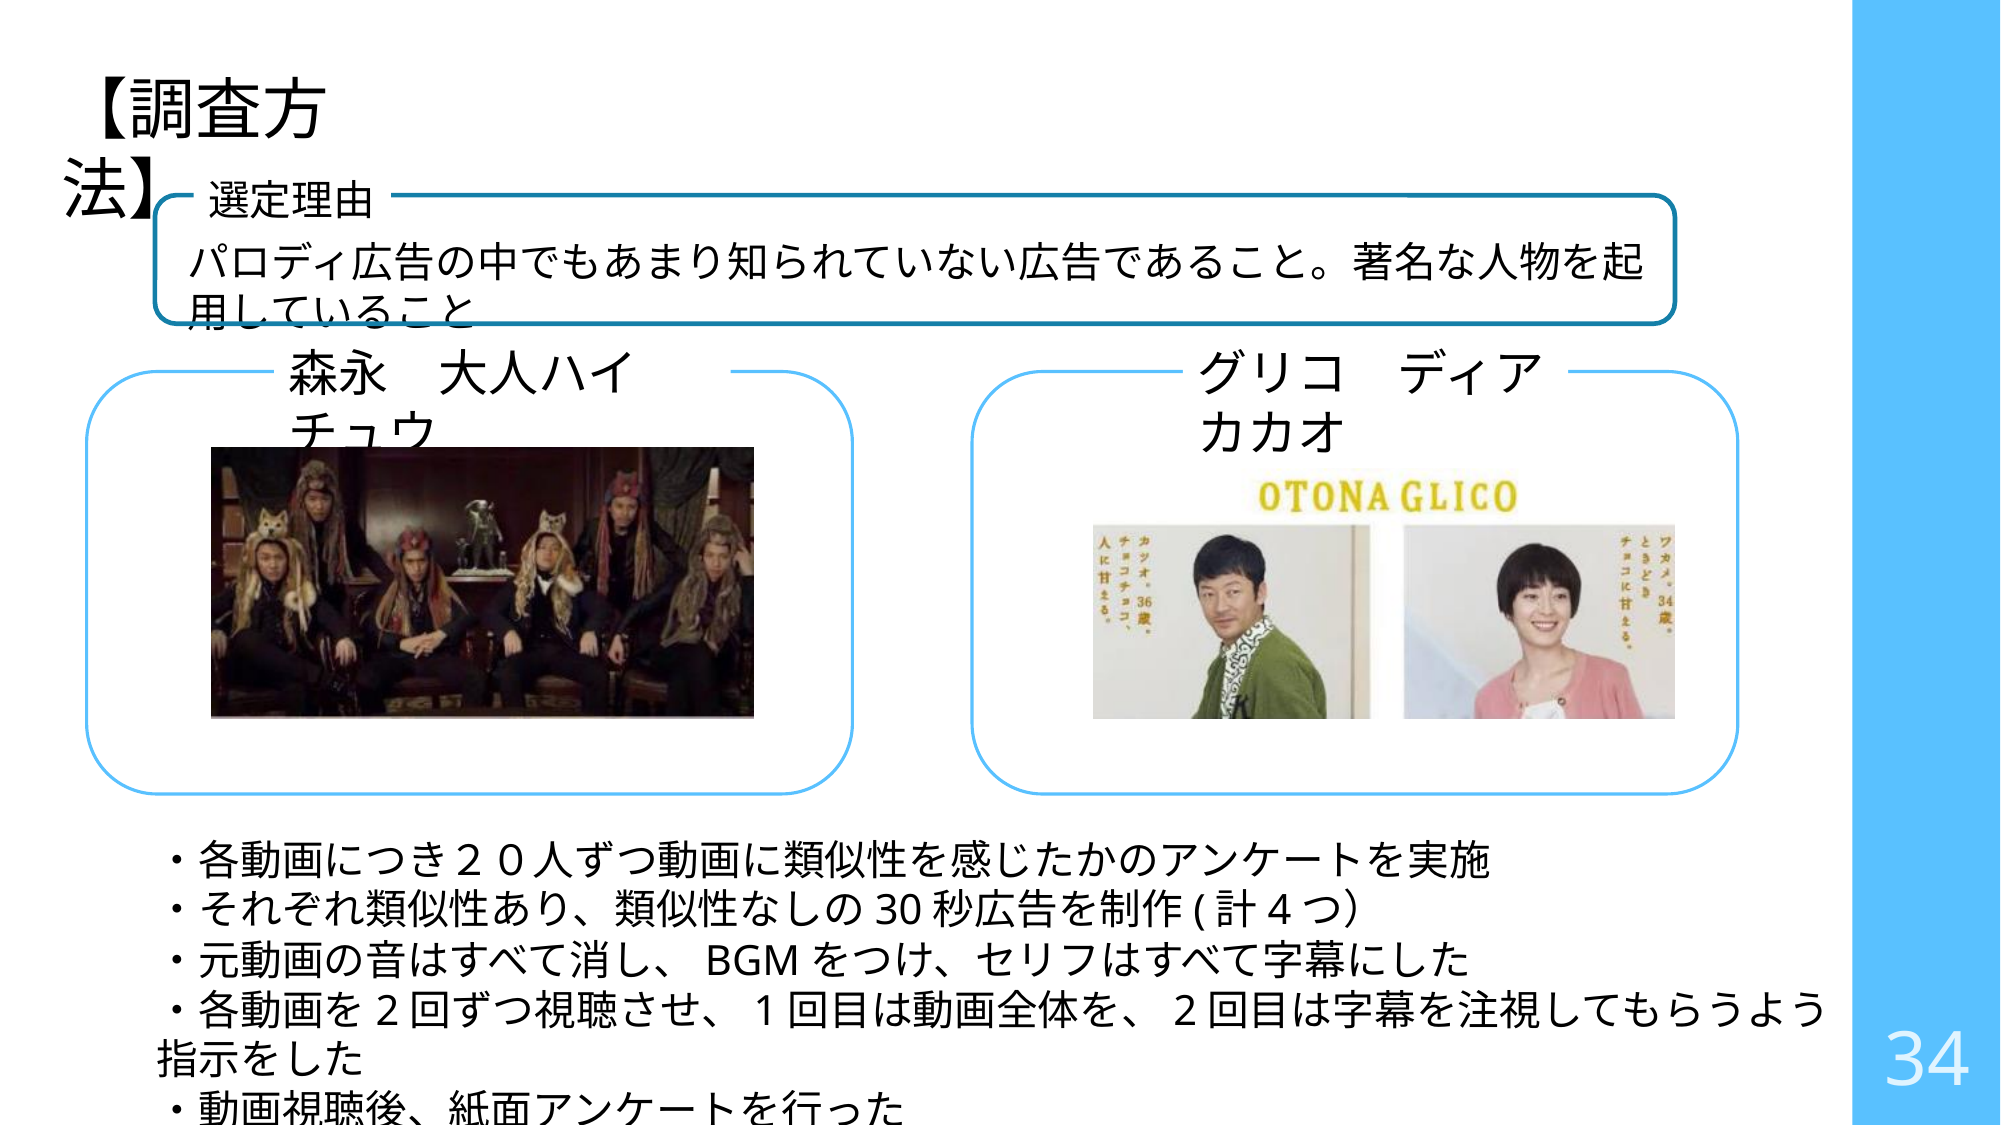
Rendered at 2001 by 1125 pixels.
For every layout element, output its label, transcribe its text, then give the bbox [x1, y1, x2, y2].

text_box [85, 370, 854, 796]
picture [211, 447, 754, 719]
text_box 森永 大人ハイチュウ [274, 343, 731, 442]
text_box 【調査方法】 [47, 59, 425, 235]
text_box [153, 193, 1677, 325]
text_box 選定理由 [193, 166, 391, 232]
slide_number 34 [1853, 1012, 2000, 1110]
text_box パロディ広告の中でもあまり知られていない広告であること。著名な人物を起用していること [173, 312, 1675, 343]
picture [1092, 447, 1676, 719]
text_box グリコ ディアカカオ [1182, 343, 1569, 442]
text_box [970, 370, 1739, 796]
text_box ・各動画につき２０人ずつ動画に類似性を感じたかのアンケートを実施 ・それぞれ類似性あり、類似性なしの30秒広告を制作(計4つ） ・元動画の音はすべて消し、BGMをつけ、セリフはすべて字幕にした ・各動画を2回ずつ視聴させ、1回目は動画全体を、2回目は字幕を注視してもらうよう指示をした ・動画視聴後、紙面アンケートを行った [142, 825, 1853, 1125]
